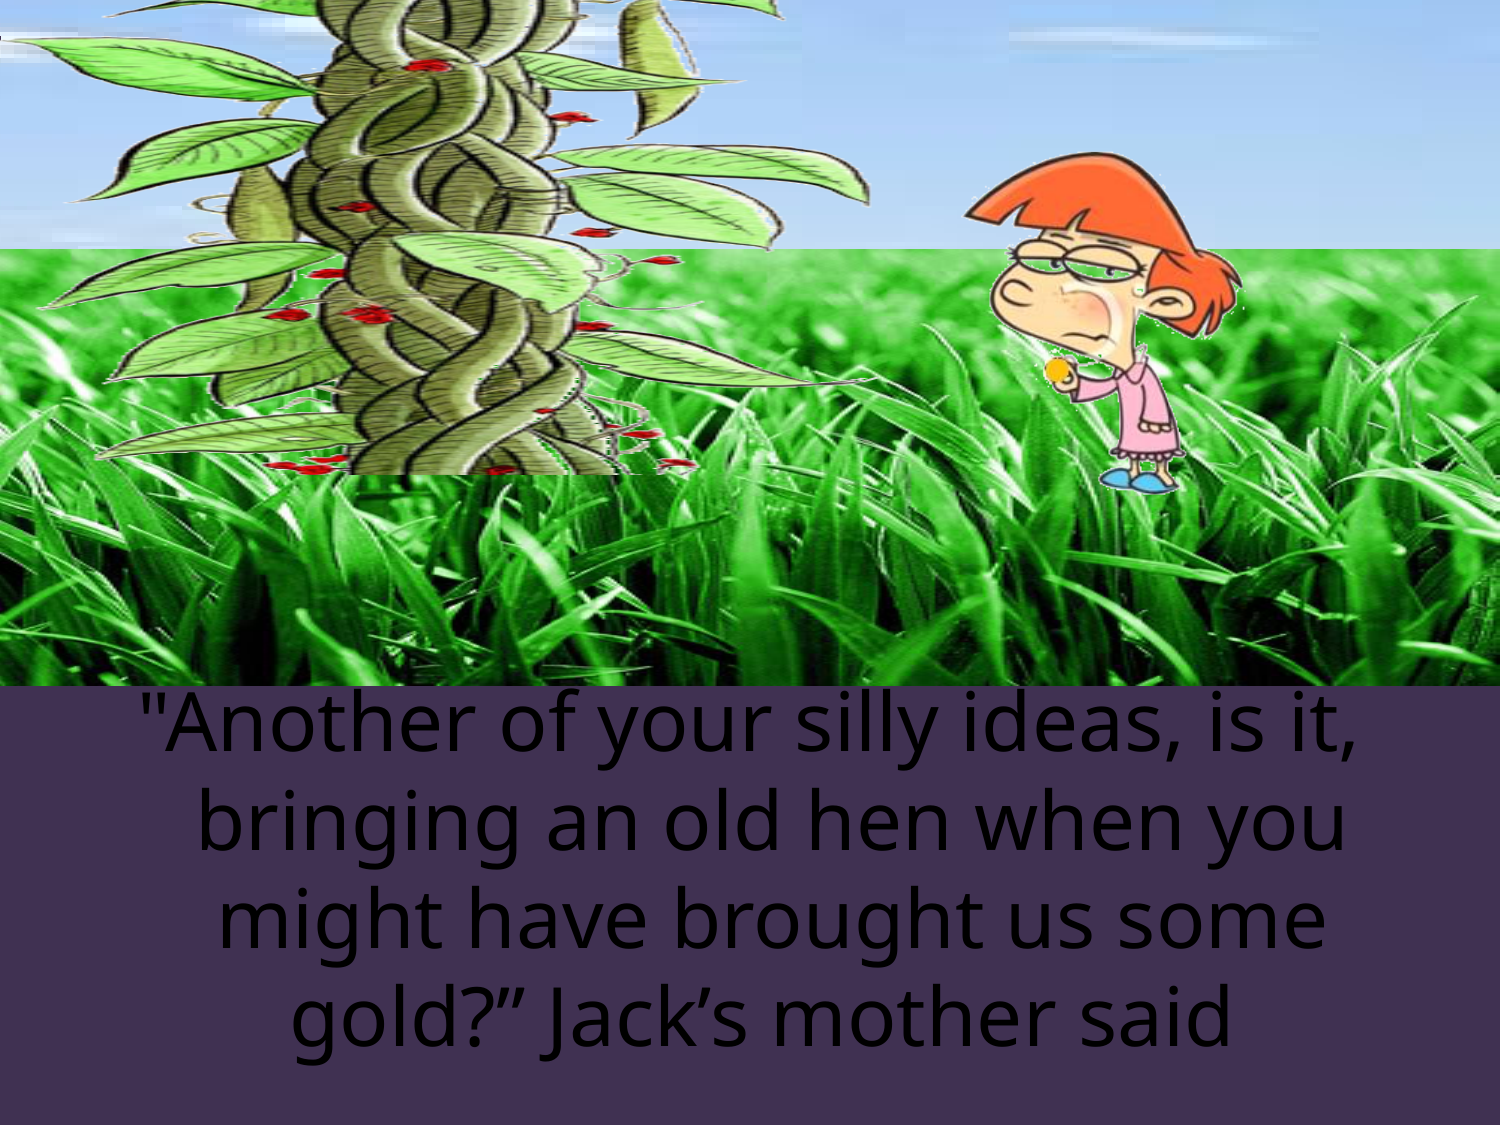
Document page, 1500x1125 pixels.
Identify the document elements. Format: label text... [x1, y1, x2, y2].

list "Another of your silly ideas, is it, bringing an old hen when you might have brought us some gold?” Jack’s mother said [37, 695, 1463, 1080]
picture [0, 0, 1500, 687]
